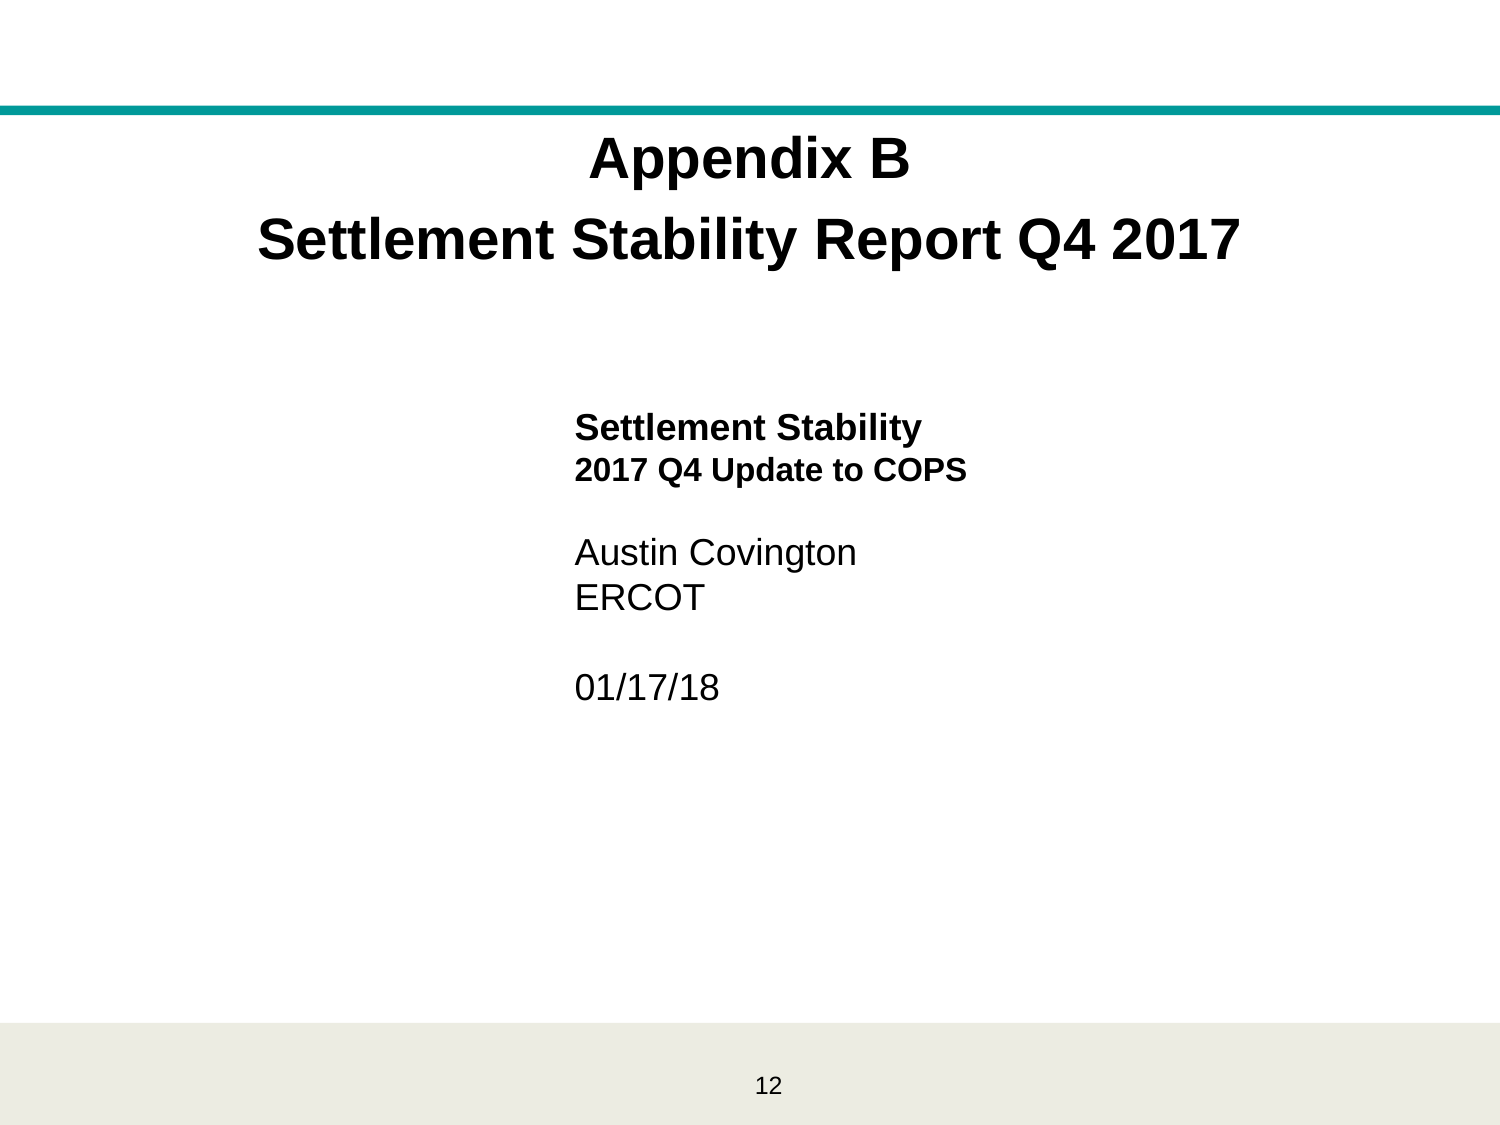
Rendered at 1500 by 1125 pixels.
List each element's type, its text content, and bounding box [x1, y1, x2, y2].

text_box Settlement Stability 2017 Q4 Update to COPS Austin Covington ERCOT 01/17/18 [559, 395, 1486, 716]
text_box Appendix B Settlement Stability Report Q4 2017 [87, 112, 1413, 350]
